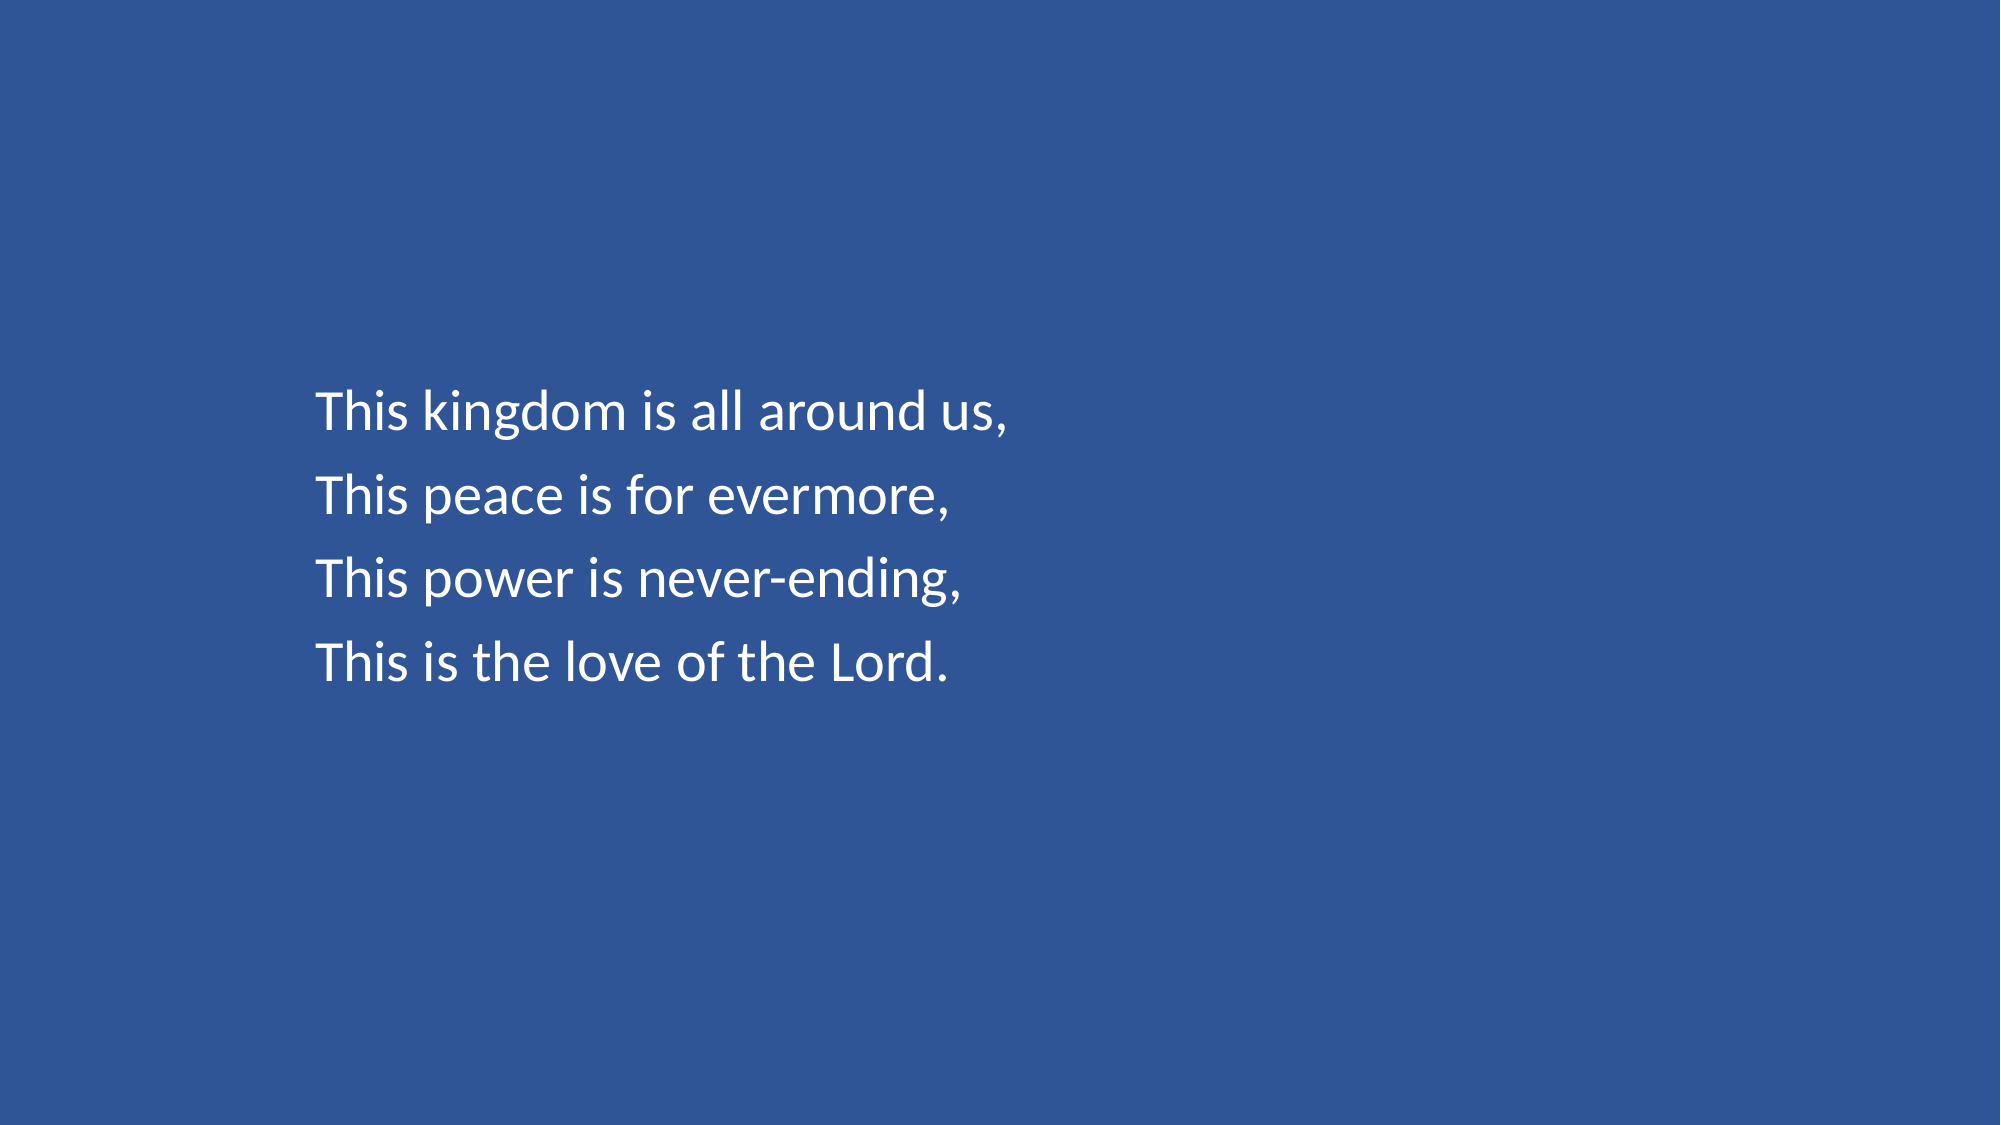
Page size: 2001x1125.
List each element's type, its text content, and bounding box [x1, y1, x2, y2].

list This kingdom is all around us, This peace is for evermore, This power is never-ending, This is the love of the Lord. [300, 372, 1700, 753]
